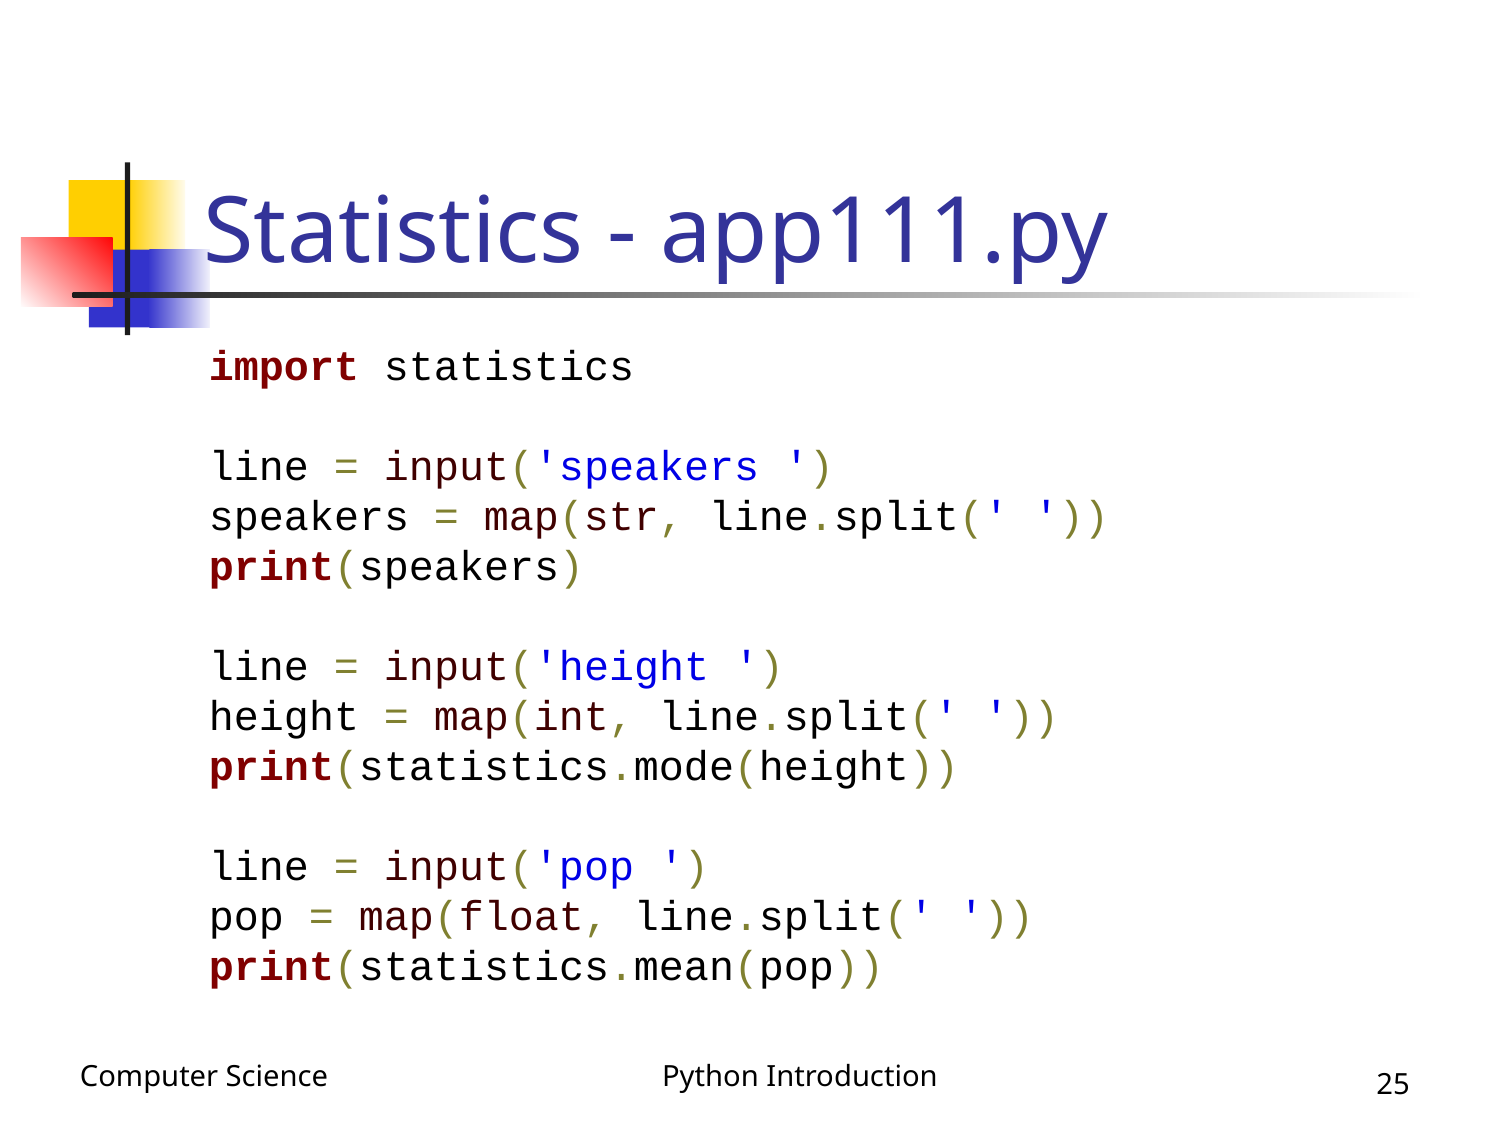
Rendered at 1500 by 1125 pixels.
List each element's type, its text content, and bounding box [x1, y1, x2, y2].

list import statistics line = input('speakers ') speakers = map(str, line.split(' ')) print(speakers) line = input('height ') height = map(int, line.split(' ')) print(statistics.mode(height)) line = input('pop ') pop = map(float, line.split(' ')) print(statistics.mean(pop)) [193, 331, 1469, 1006]
title Statistics - app111.py [188, 101, 1468, 289]
slide_number ‹#› [1112, 1037, 1425, 1113]
